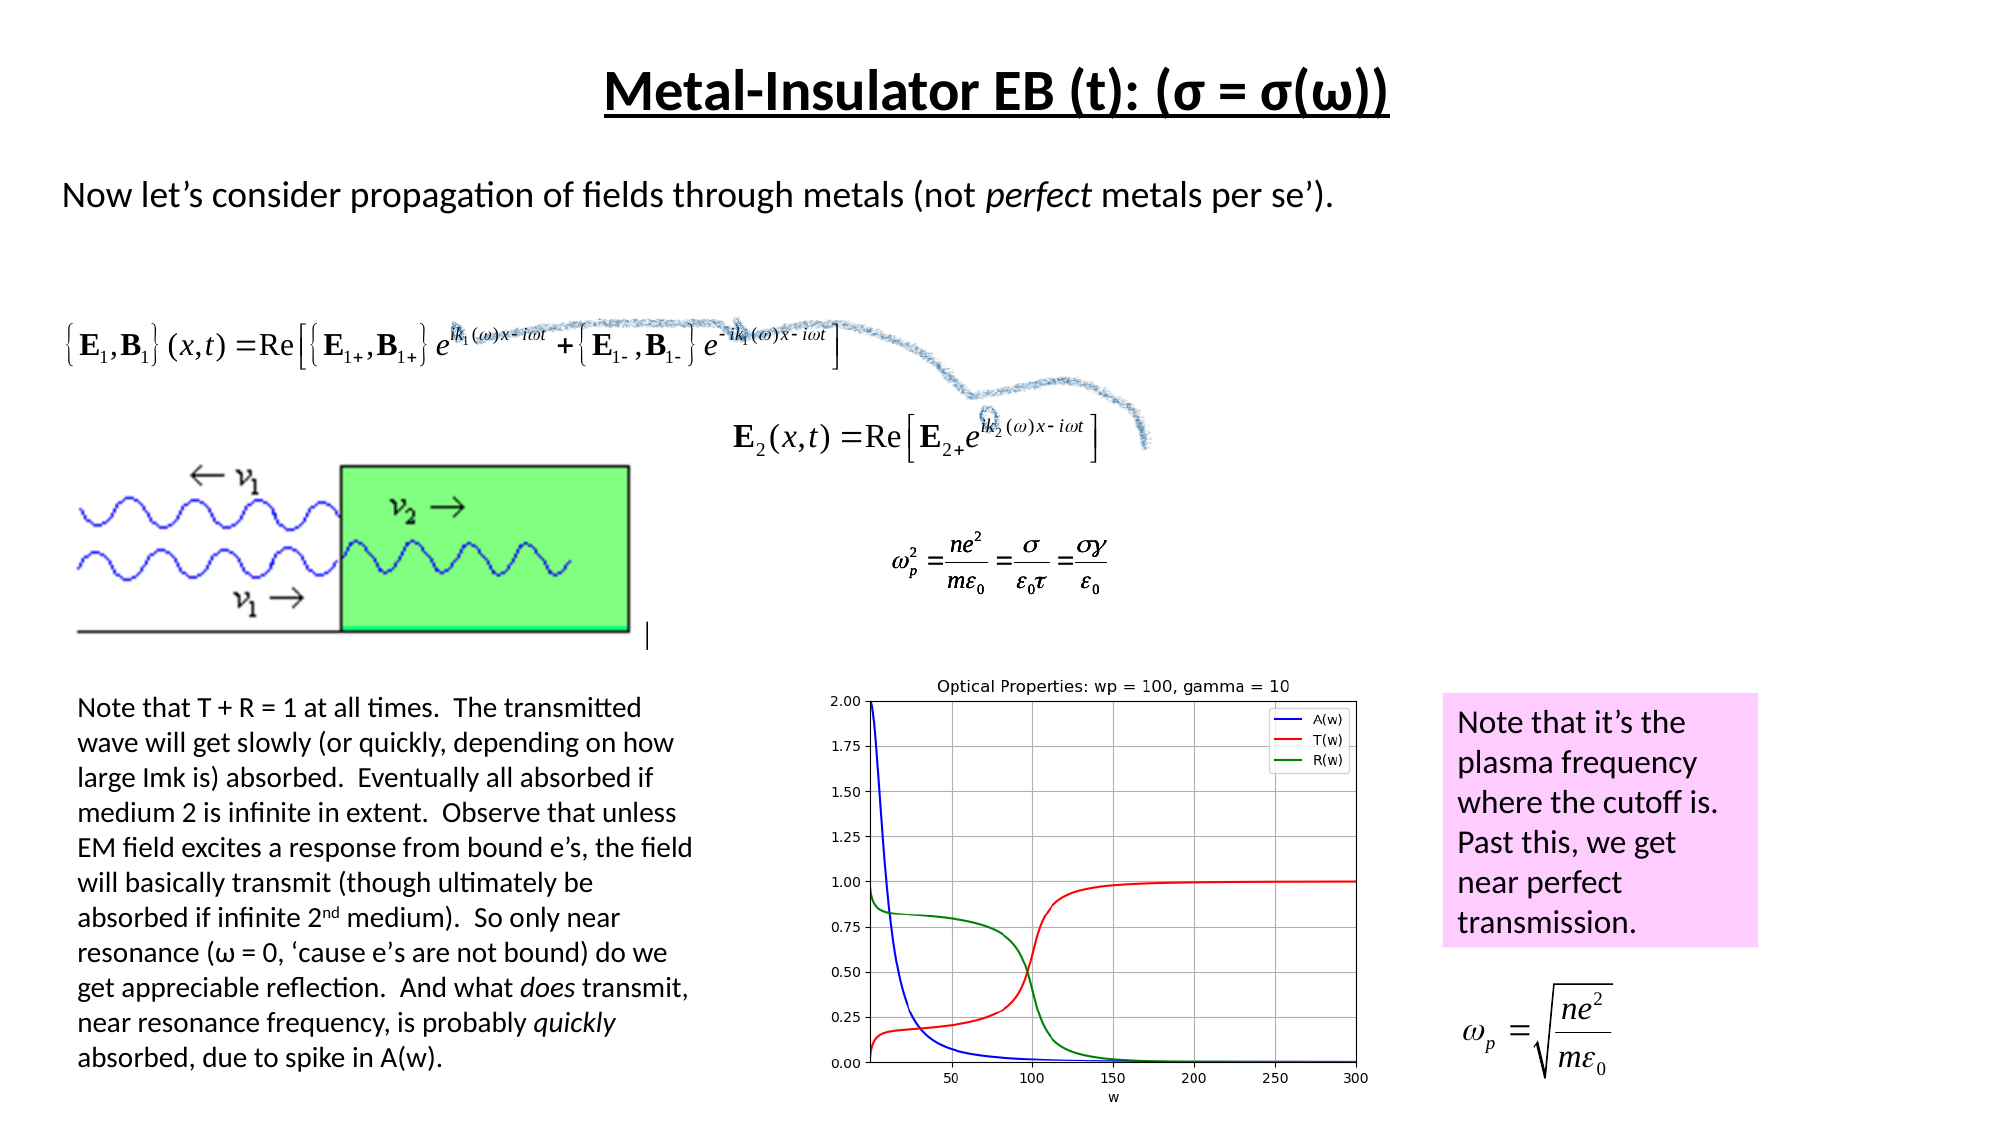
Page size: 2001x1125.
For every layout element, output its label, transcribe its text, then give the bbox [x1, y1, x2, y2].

text_box Now let’s consider propagation of fields through metals (not perfect metals per se’). [47, 162, 1423, 223]
picture [47, 234, 1172, 650]
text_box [1457, 977, 1620, 1085]
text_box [728, 408, 1110, 470]
picture [814, 672, 1384, 1109]
text_box Note that T + R = 1 at all times. The transmitted wave will get slowly (or quickly, depending on how large Imk is) absorbed. Eventually all absorbed if medium 2 is infinite in extent. Observe that unless EM field excites a response from bound e’s, the field will basically transmit (though ultimately be absorbed if infinite 2nd medium). So only near resonance (ω = 0, ‘cause e’s are not bound) do we get appreciable reflection. And what does transmit, near resonance frequency, is probably quickly absorbed, due to spike in A(w). [62, 680, 710, 1081]
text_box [888, 524, 1112, 600]
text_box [62, 317, 851, 377]
text_box Note that it’s the plasma frequency where the cutoff is. Past this, we get near perfect transmission. [1442, 693, 1759, 948]
title Metal-Insulator EB (t): (σ = σ(ω)) [495, 16, 1499, 131]
